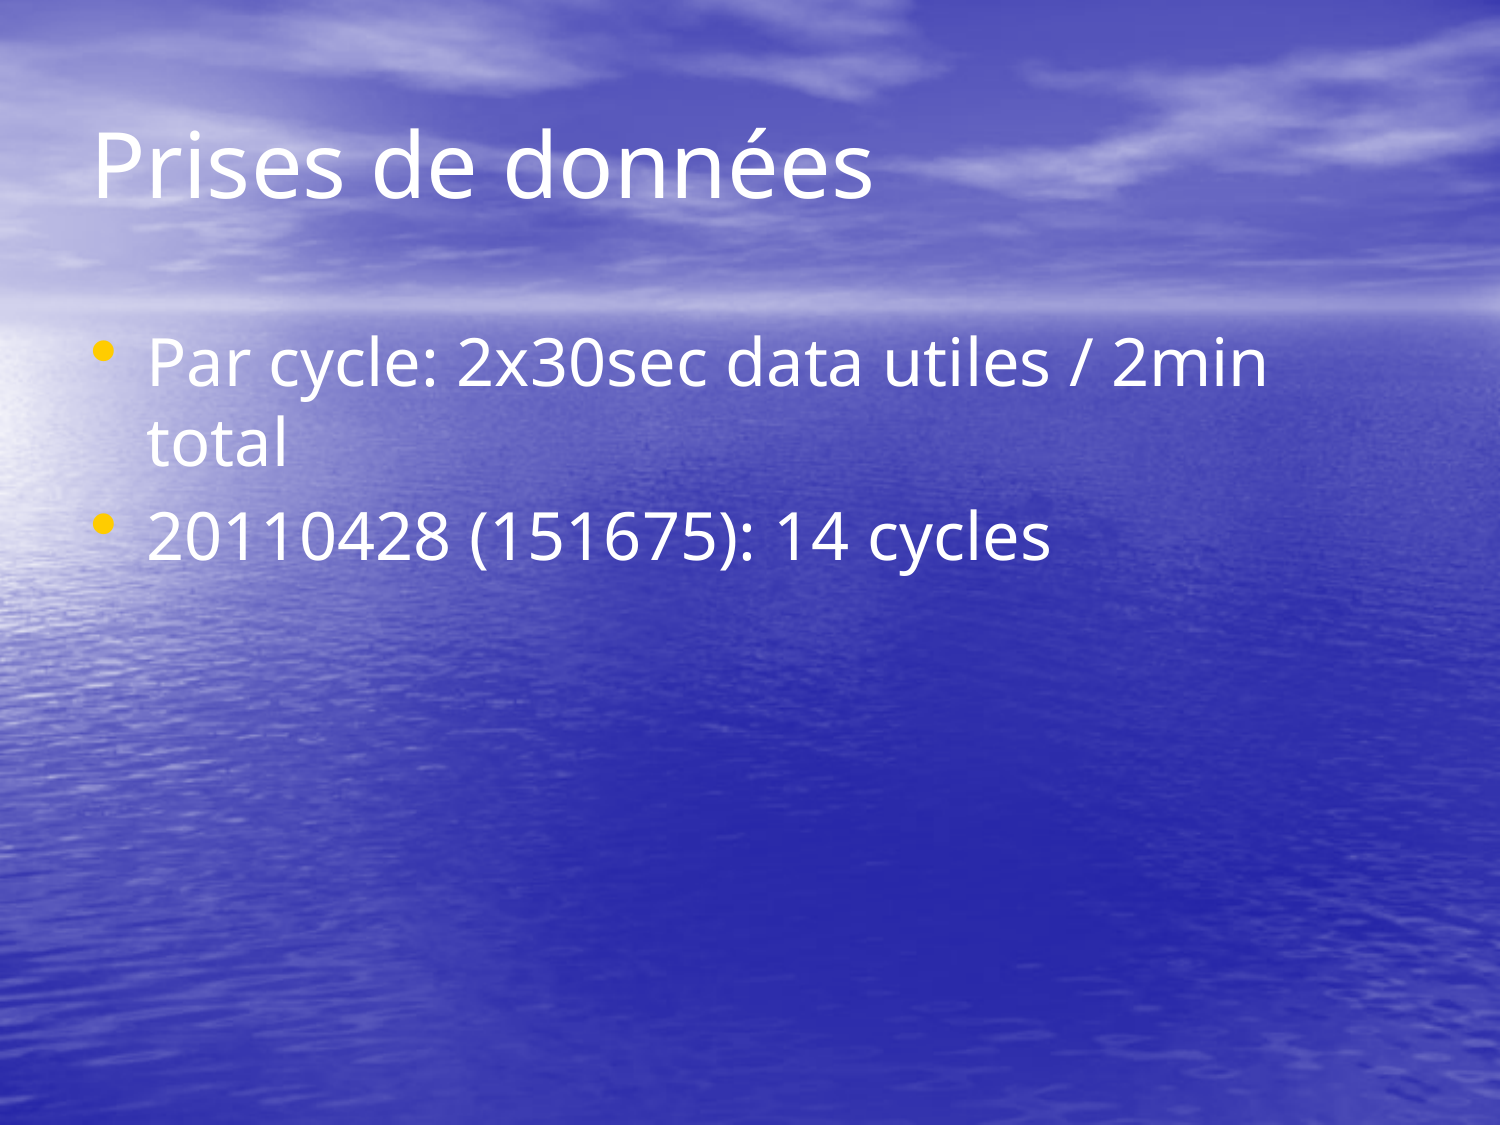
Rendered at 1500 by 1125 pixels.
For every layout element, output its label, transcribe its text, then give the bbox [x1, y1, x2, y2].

title Prises de données [74, 47, 1426, 276]
list Par cycle: 2x30sec data utiles / 2min total 20110428 (151675): 14 cycles [74, 312, 1426, 988]
